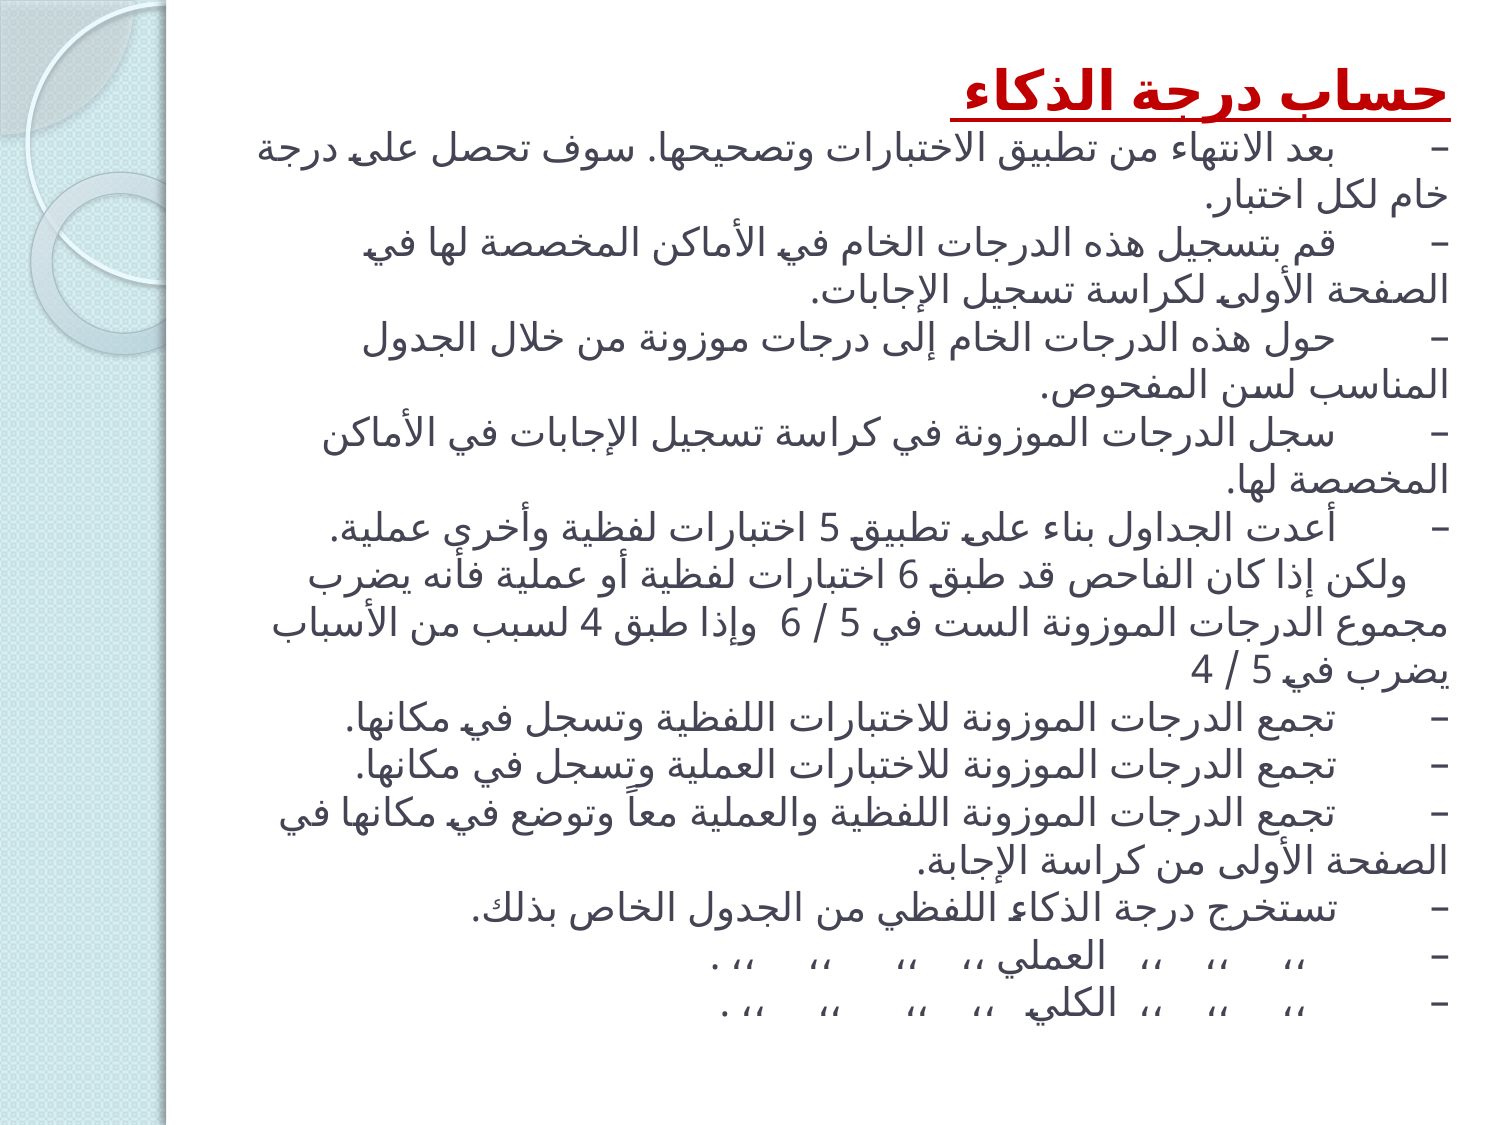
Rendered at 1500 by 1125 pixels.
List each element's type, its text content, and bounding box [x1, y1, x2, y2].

title حساب درجة الذكاء – بعد الانتهاء من تطبيق الاختبارات وتصحيحها. سوف تحصل على درجة خام لكل اختبار. – قم بتسجيل هذه الدرجات الخام في الأماكن المخصصة لها في الصفحة الأولى لكراسة تسجيل الإجابات. – حول هذه الدرجات الخام إلى درجات موزونة من خلال الجدول المناسب لسن المفحوص. – سجل الدرجات الموزونة في كراسة تسجيل الإجابات في الأماكن المخصصة لها. – أعدت الجداول بناء على تطبيق 5 اختبارات لفظية وأخرى عملية. ولكن إذا كان الفاحص قد طبق 6 اختبارات لفظية أو عملية فأنه يضرب مجموع الدرجات الموزونة الست في 5 / 6 وإذا طبق 4 لسبب من الأسباب يضرب في 5 / 4 – تجمع الدرجات الموزونة للاختبارات اللفظية وتسجل في مكانها. – تجمع الدرجات الموزونة للاختبارات العملية وتسجل في مكانها. – تجمع الدرجات الموزونة اللفظية والعملية معاً وتوضع في مكانها في الصفحة الأولى من كراسة الإجابة. – تستخرج درجة الذكاء اللفظي من الجدول الخاص بذلك. – ،، ،، ،، العملي ،، ،، ،، ،، . – ،، ،، ،، الكلي ،، ،، ،، ،، . [235, 45, 1466, 1083]
